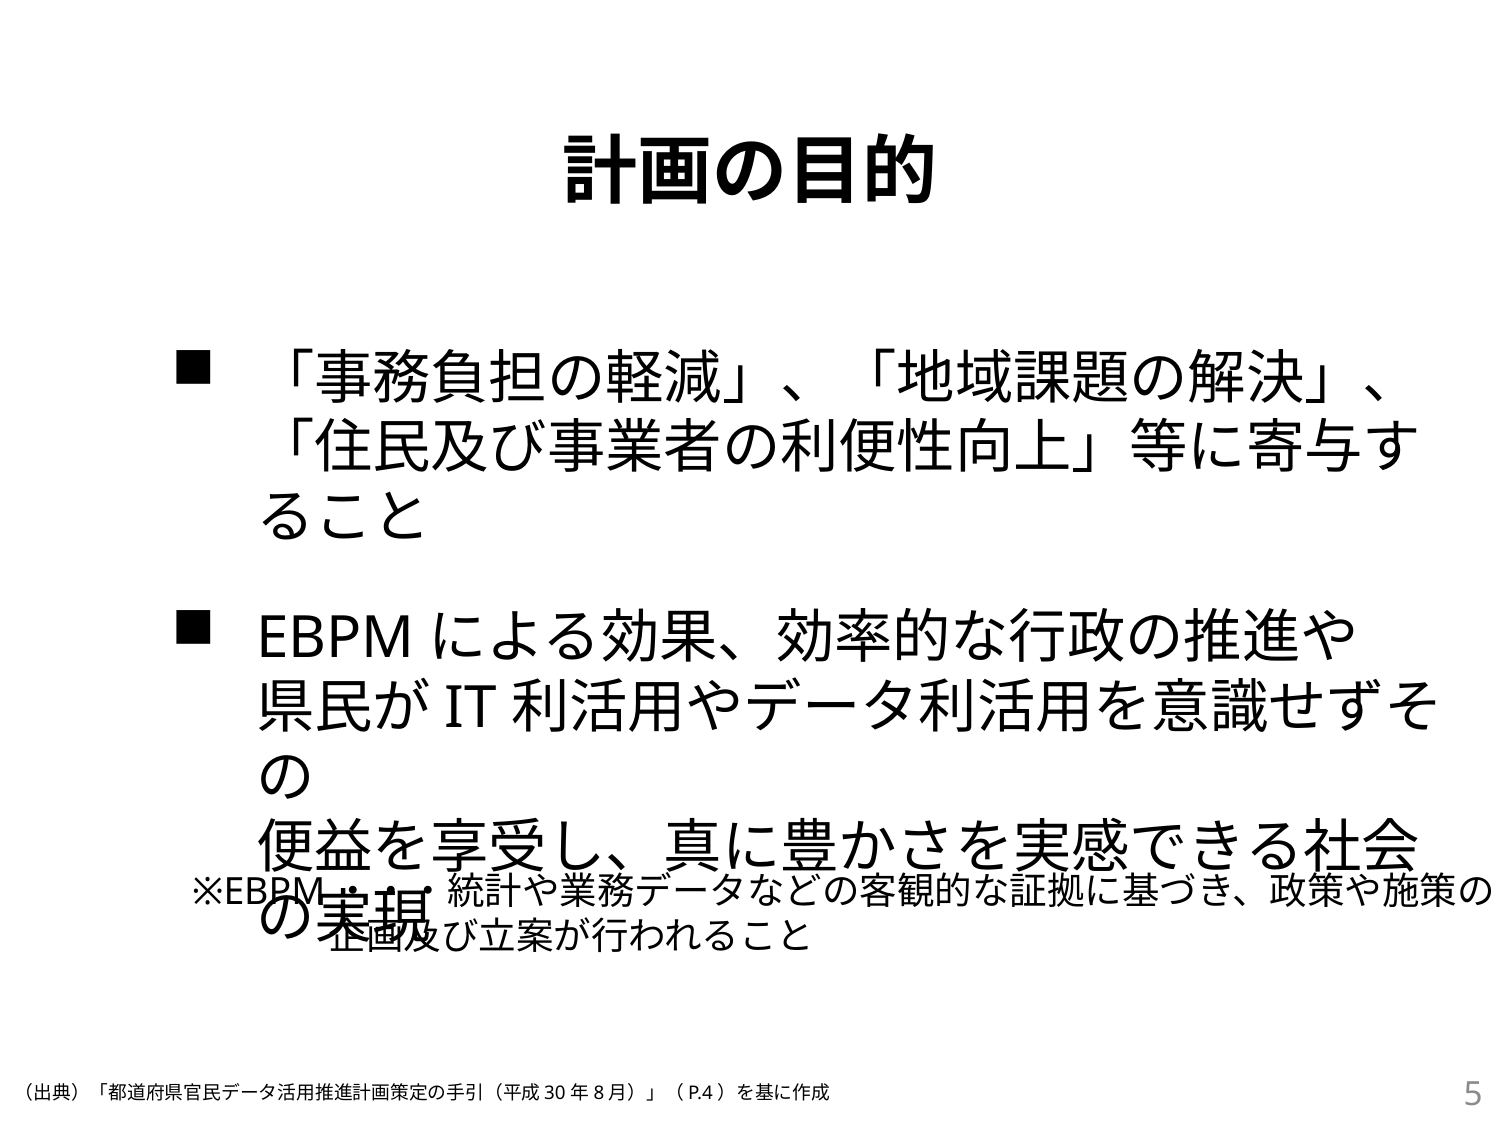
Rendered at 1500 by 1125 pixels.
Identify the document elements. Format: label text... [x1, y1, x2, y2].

text_box （出典）「都道府県官民データ活用推進計画策定の手引（平成30年8月）」（P.4）を基に作成 [0, 1073, 1008, 1111]
text_box 計画の目的 [156, 114, 1343, 220]
slide_number 4 [1245, 1065, 1498, 1125]
text_box 「事務負担の軽減」、「地域課題の解決」、 「住民及び事業者の利便性向上」等に寄与すること EBPMによる効果、効率的な行政の推進や 県民がIT利活用やデータ利活用を意識せずその 便益を享受し、真に豊かさを実感できる社会の実現 [156, 332, 1480, 957]
text_box ※EBPM・・・統計や業務データなどの客観的な証拠に基づき、政策や施策の 企画及び立案が行われること [177, 859, 1500, 965]
